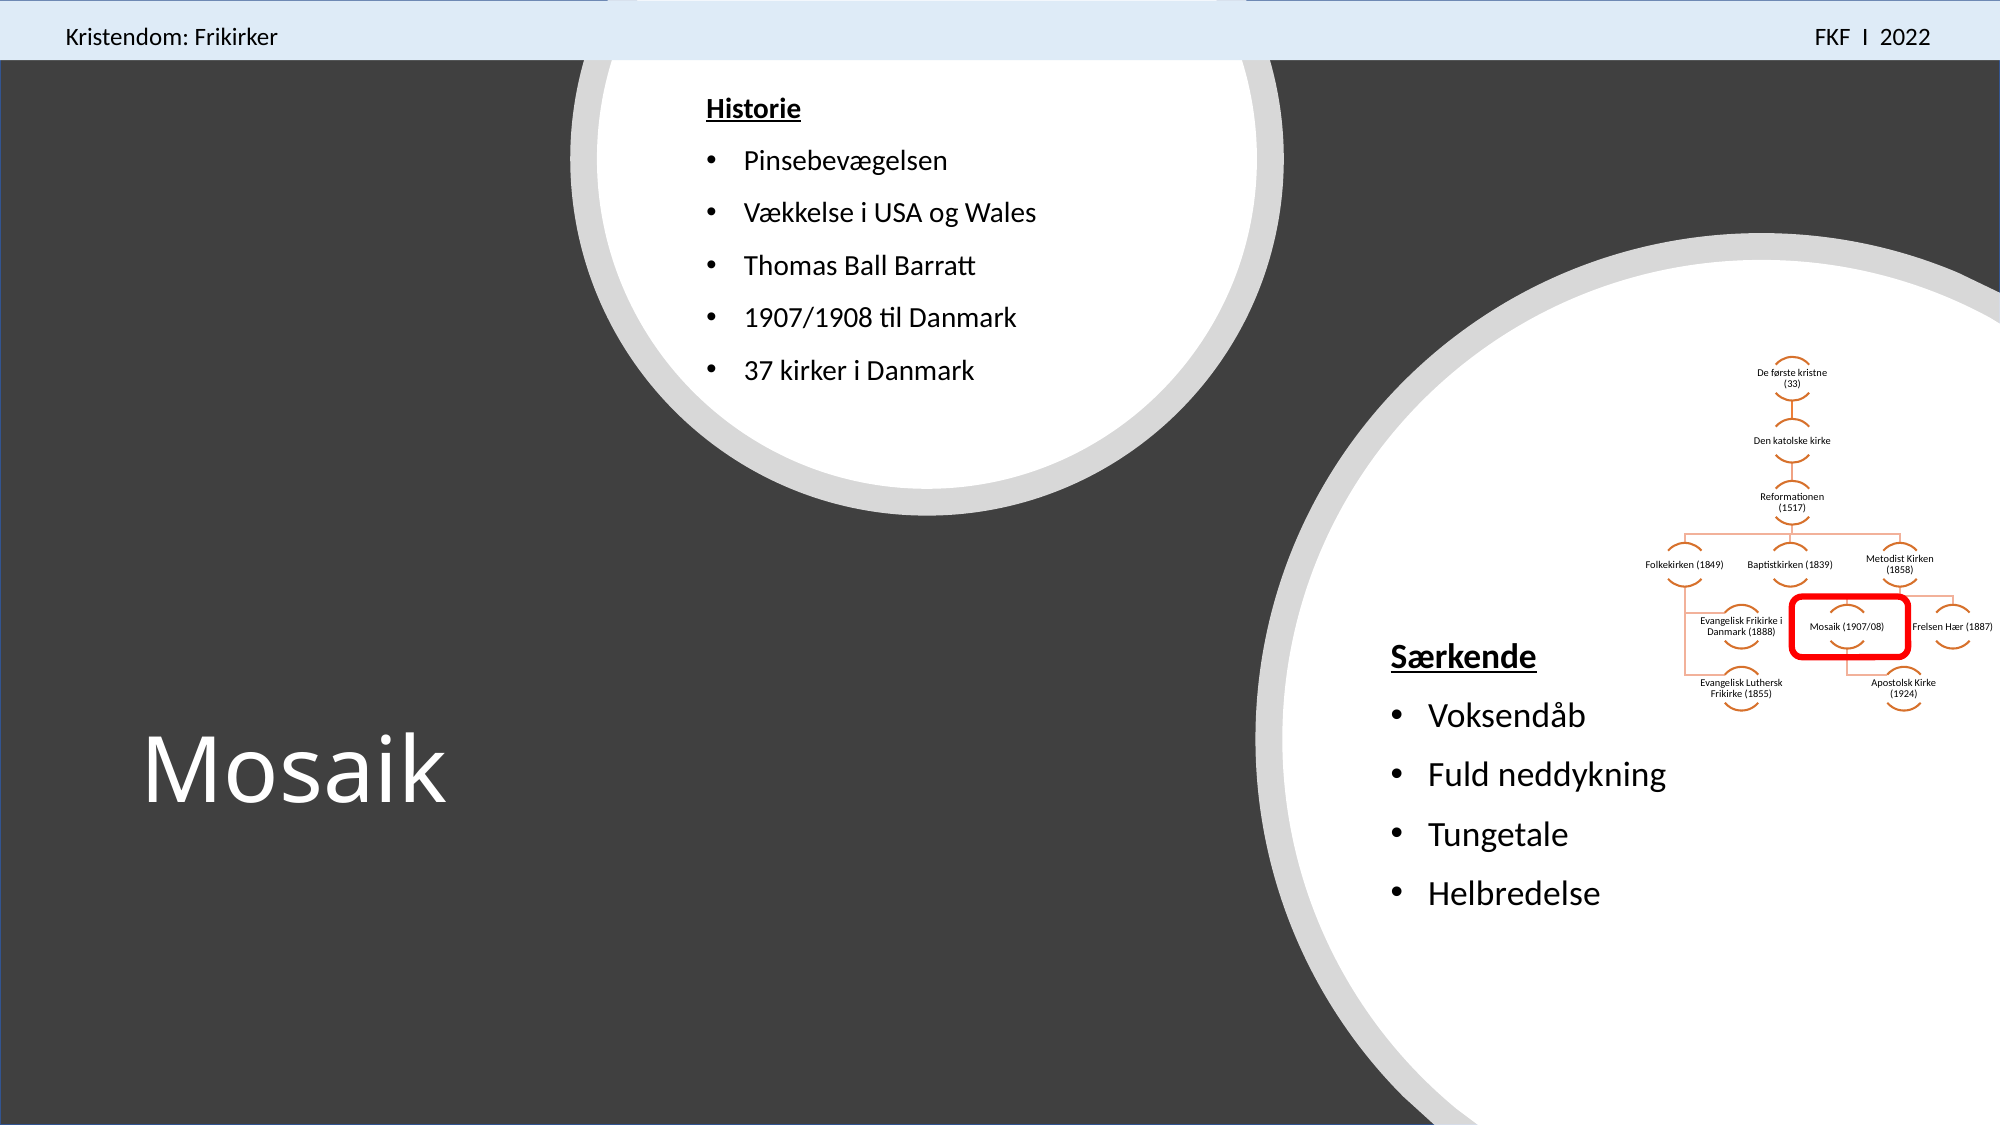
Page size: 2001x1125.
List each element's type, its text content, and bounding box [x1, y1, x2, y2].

list Historie Pinsebevægelsen Vækkelse i USA og Wales Thomas Ball Barratt 1907/1908 til Danmark 37 kirker i Danmark [691, 61, 1164, 421]
text_box [1164, 61, 1258, 390]
text_box [595, 61, 691, 392]
text_box [724, 421, 1130, 490]
text_box [0, 61, 2000, 1125]
list Særkende Voksendåb Fuld neddykning Tungetale Helbredelse [1375, 515, 1946, 972]
text_box [569, 61, 1285, 517]
text_box [1254, 232, 2000, 1125]
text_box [1641, 323, 1997, 744]
text_box [1281, 258, 2000, 1125]
title Mosaik [125, 574, 1119, 972]
text_box Kristendom: Frikirker FKF I 2022 [0, 0, 2000, 61]
